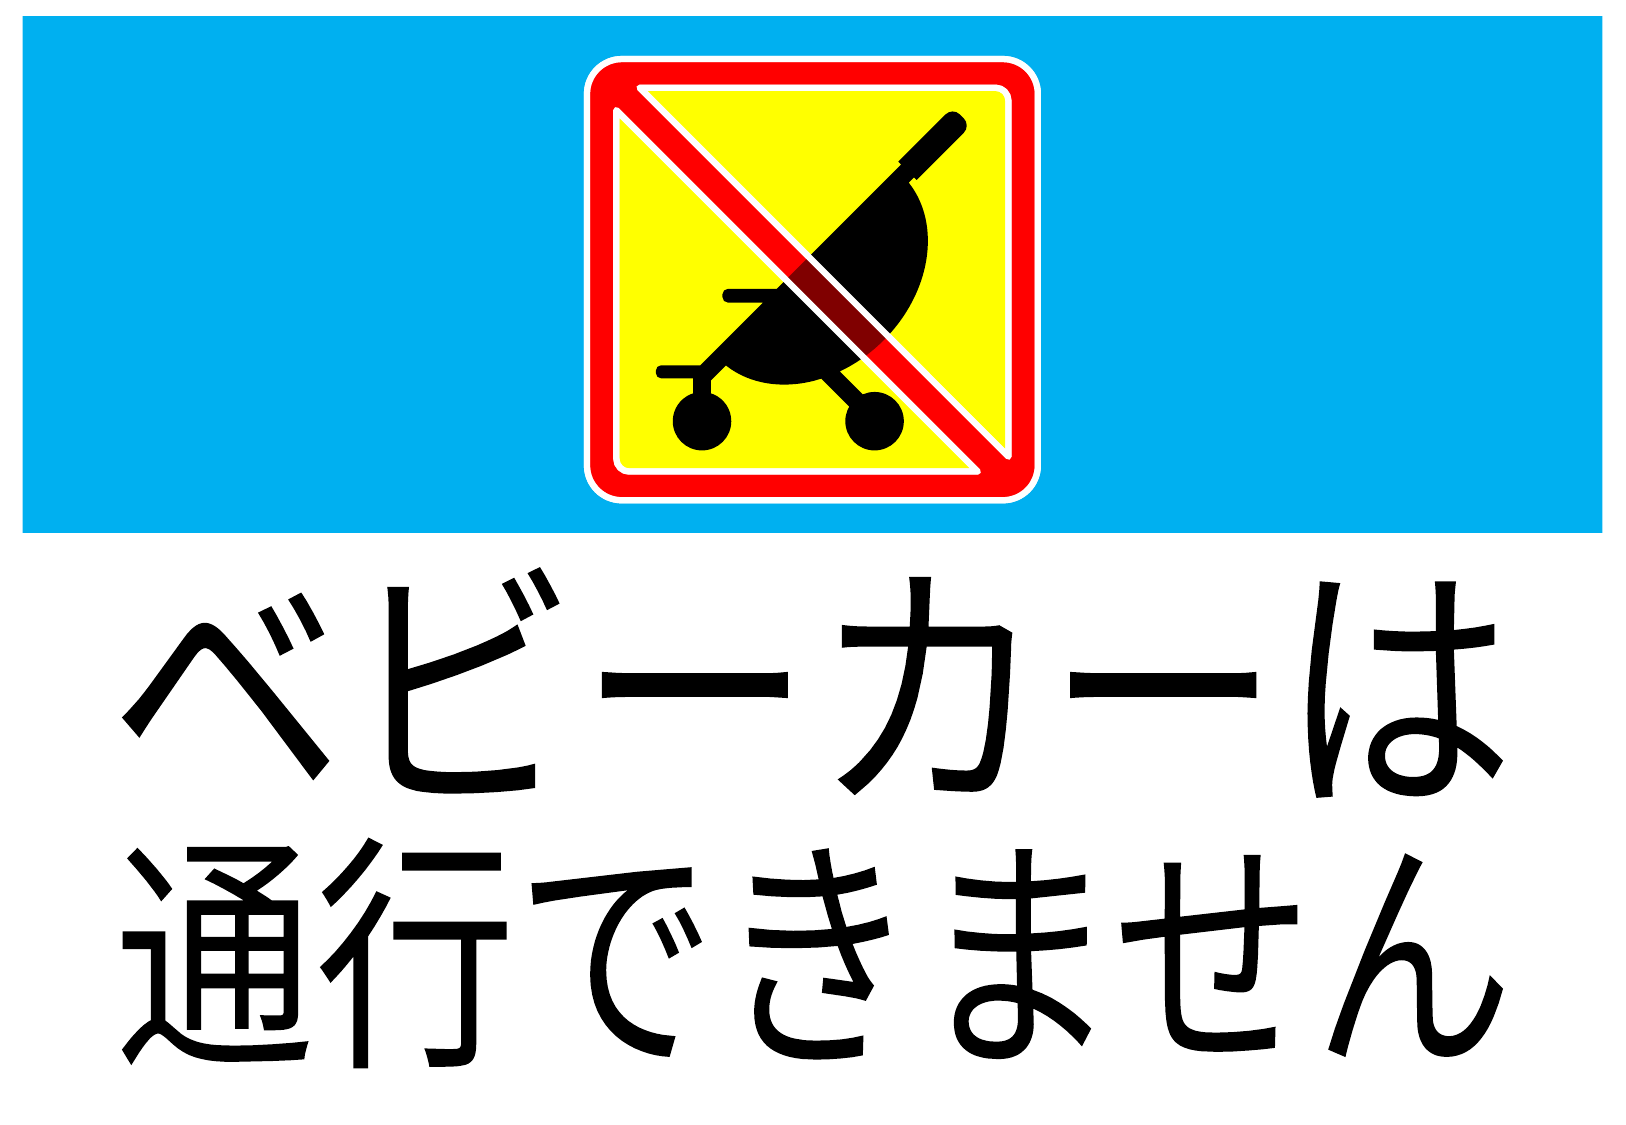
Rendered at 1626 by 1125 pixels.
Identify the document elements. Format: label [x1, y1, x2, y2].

text_box [586, 58, 1039, 501]
text_box [20, 14, 1604, 535]
